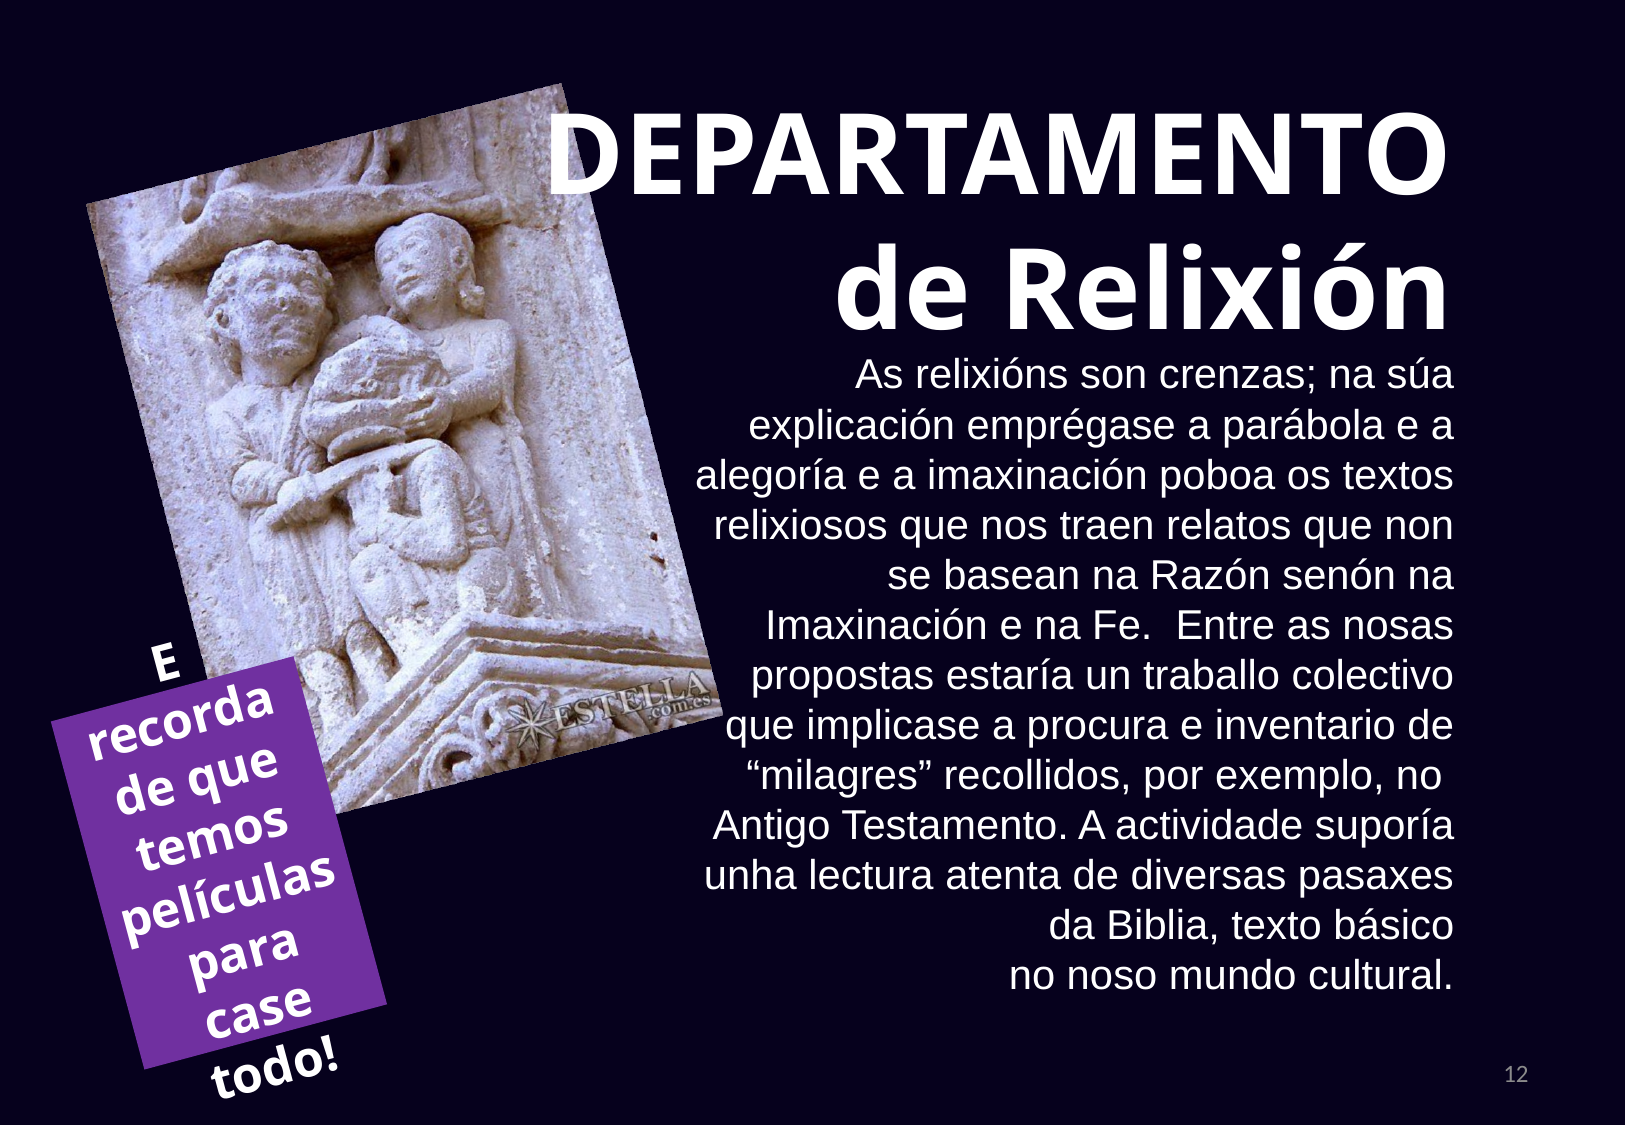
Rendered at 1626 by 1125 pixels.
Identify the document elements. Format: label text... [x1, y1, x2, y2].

title DEPARTAMENTO de Relixión [296, 82, 1468, 352]
picture [86, 132, 660, 813]
slide_number 12 [1164, 1042, 1544, 1103]
subtitle As relixións son crenzas; na súa explicación emprégase a parábola e a alegoría e a imaxinación poboa os textos relixiosos que nos traen relatos que non se basean na Razón senón na Imaxinación e na Fe. Entre as nosas propostas estaría un traballo colectivo que implicase a procura e inventario de “milagres” recollidos, por exemplo, no Antigo Testamento. A actividade suporía unha lectura atenta de diversas pasaxes da Biblia, texto básico no noso mundo cultural. [660, 339, 1470, 1067]
text_box E recordade que temos películas para case todo! [48, 691, 390, 1072]
